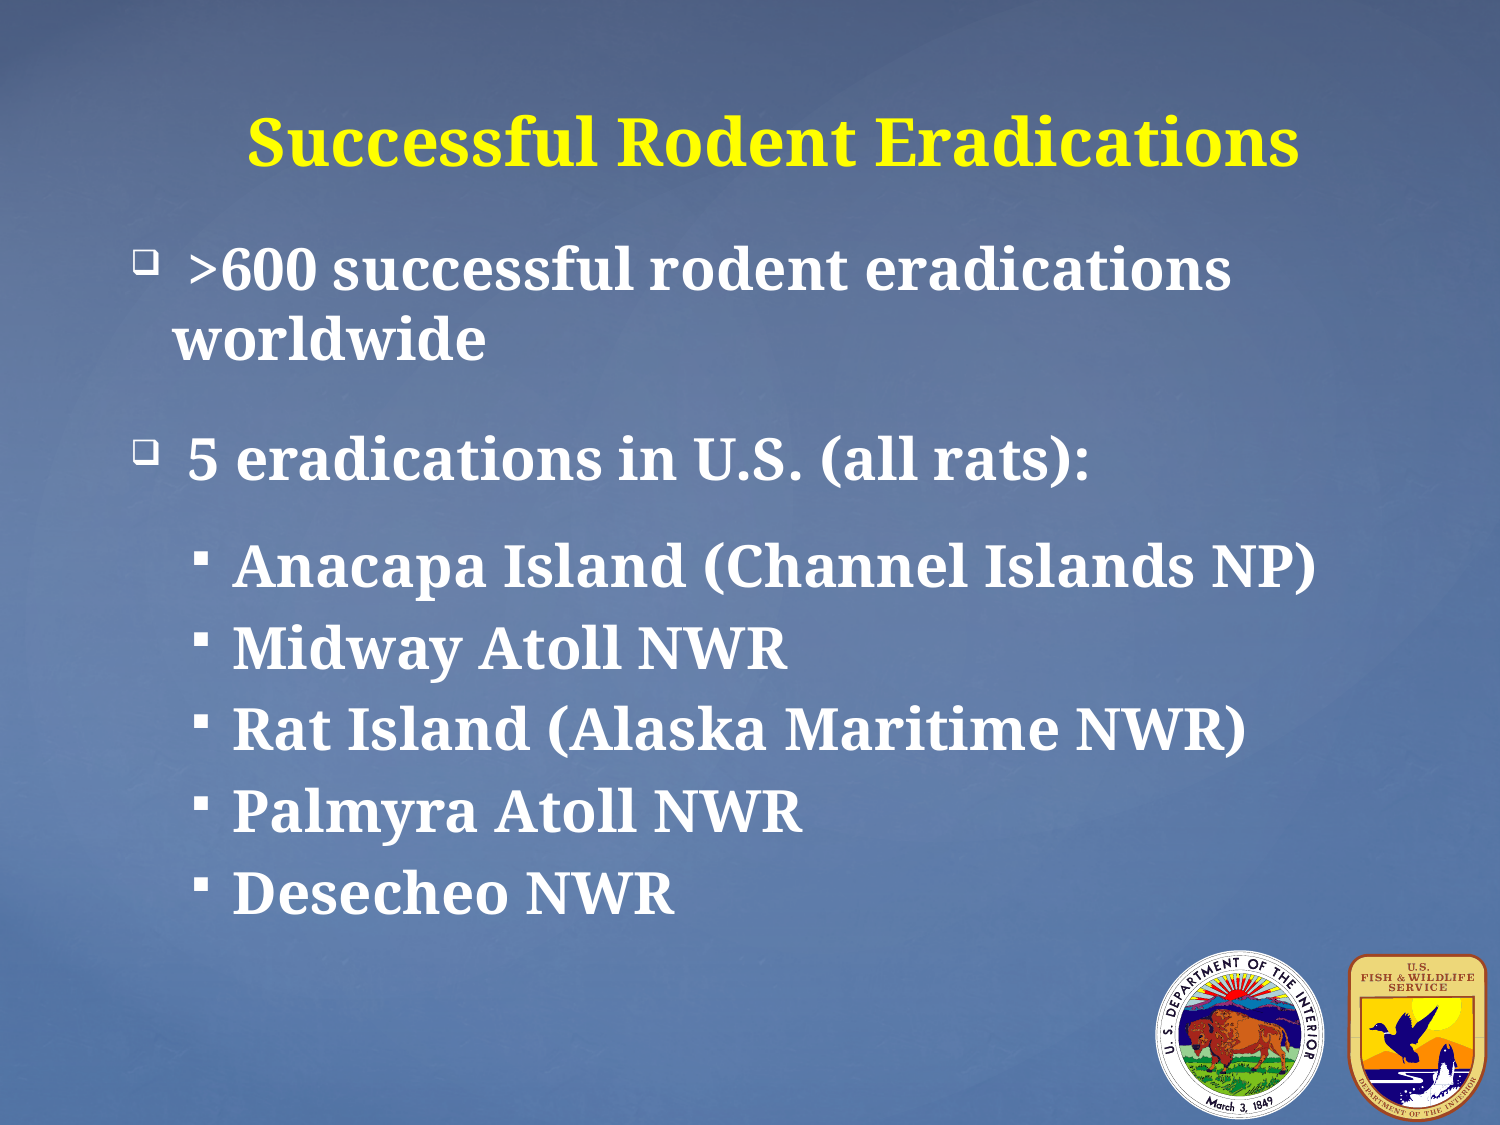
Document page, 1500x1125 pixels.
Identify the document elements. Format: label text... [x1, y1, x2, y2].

text_box Successful Rodent Eradications [99, 24, 1450, 188]
list >600 successful rodent eradications worldwide 5 eradications in U.S. (all rats): Anacapa Island (Channel Islands NP) Midway Atoll NWR Rat Island (Alaska Maritime NWR) Palmyra Atoll NWR Desecheo NWR [112, 224, 1438, 963]
